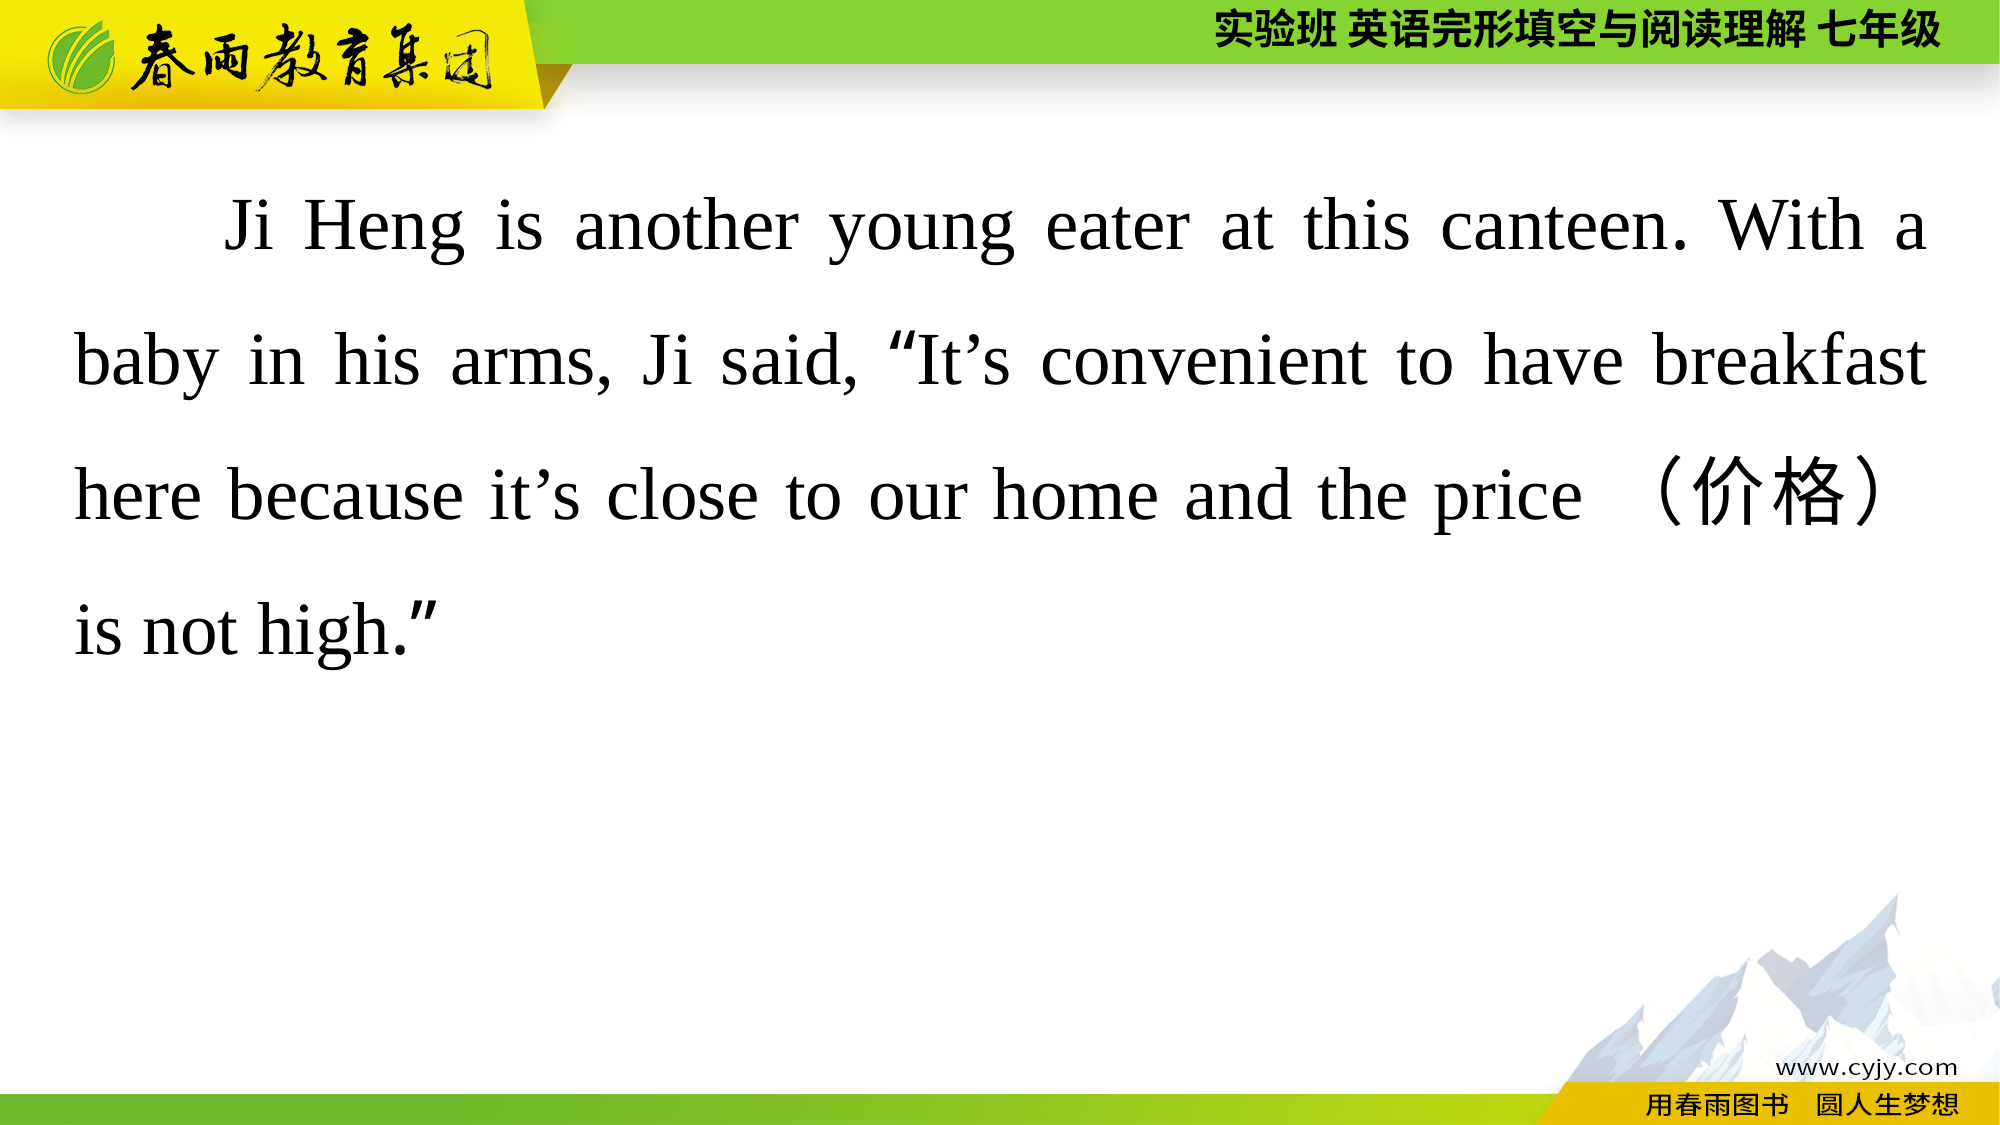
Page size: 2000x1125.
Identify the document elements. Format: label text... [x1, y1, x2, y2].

list Ji Heng is another young eater at this canteen. With a baby in his arms, Ji said, “It’s convenient to have breakfast here because it’s close to our home and the price（价格） is not high.” [59, 122, 1944, 666]
picture [0, 0, 2000, 1125]
